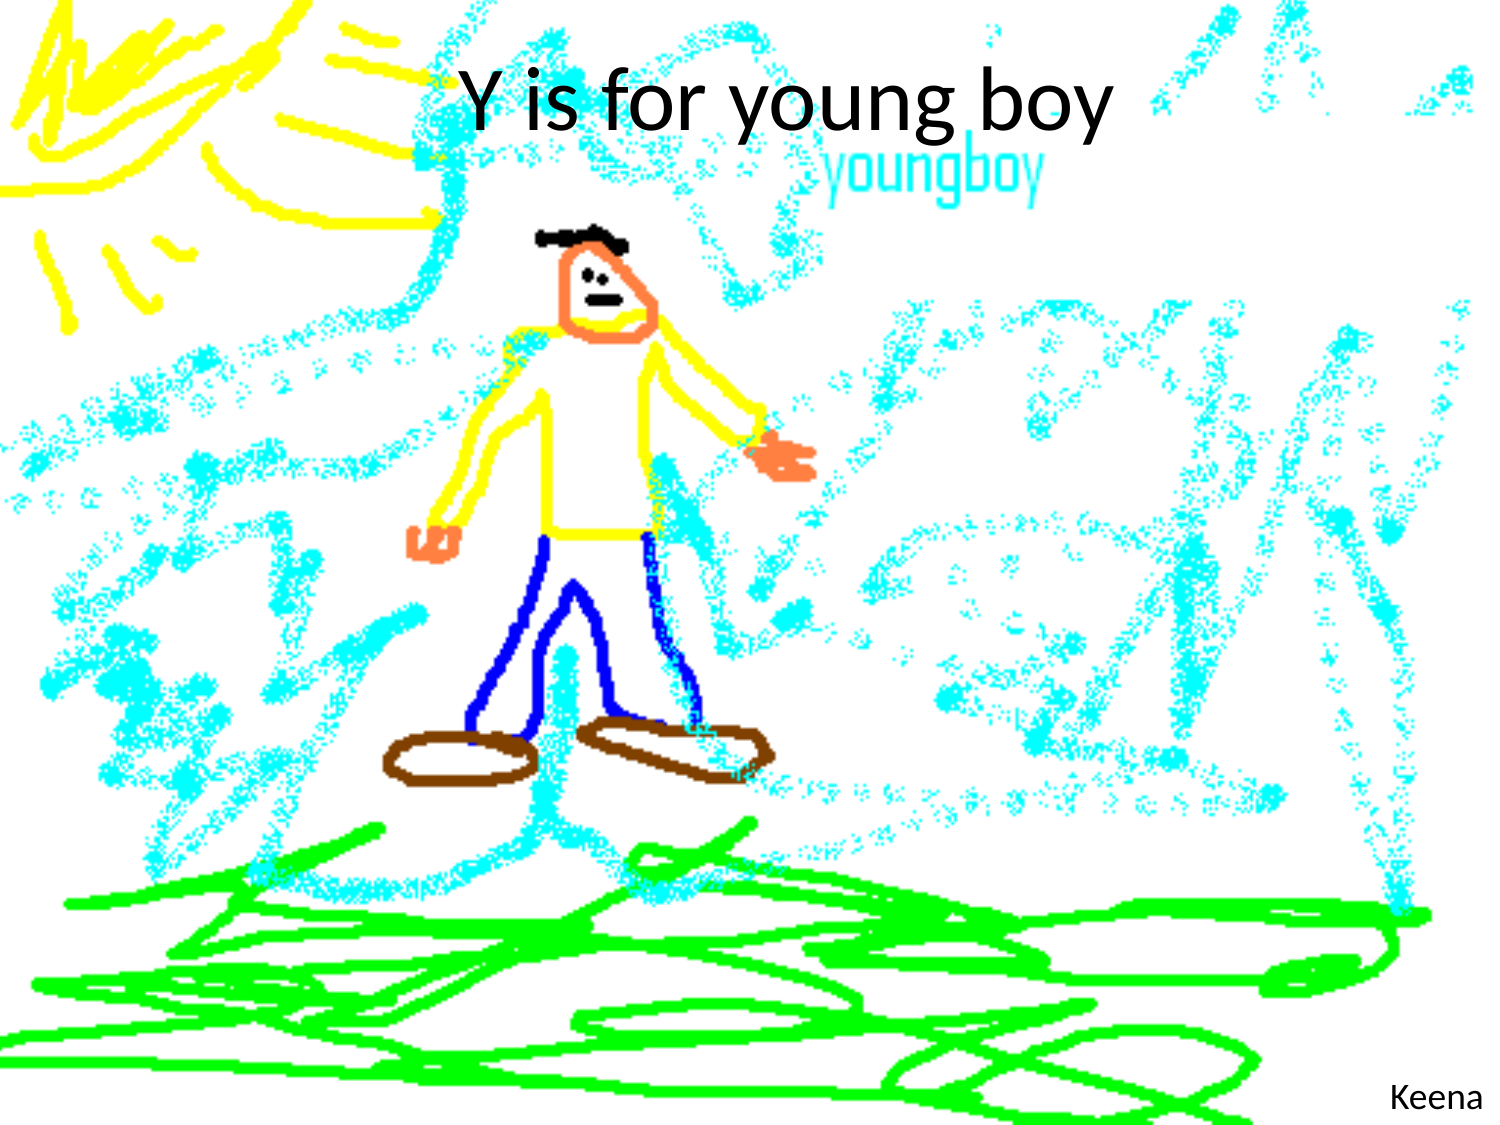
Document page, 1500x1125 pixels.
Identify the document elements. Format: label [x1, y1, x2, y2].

list [0, 0, 1500, 1125]
